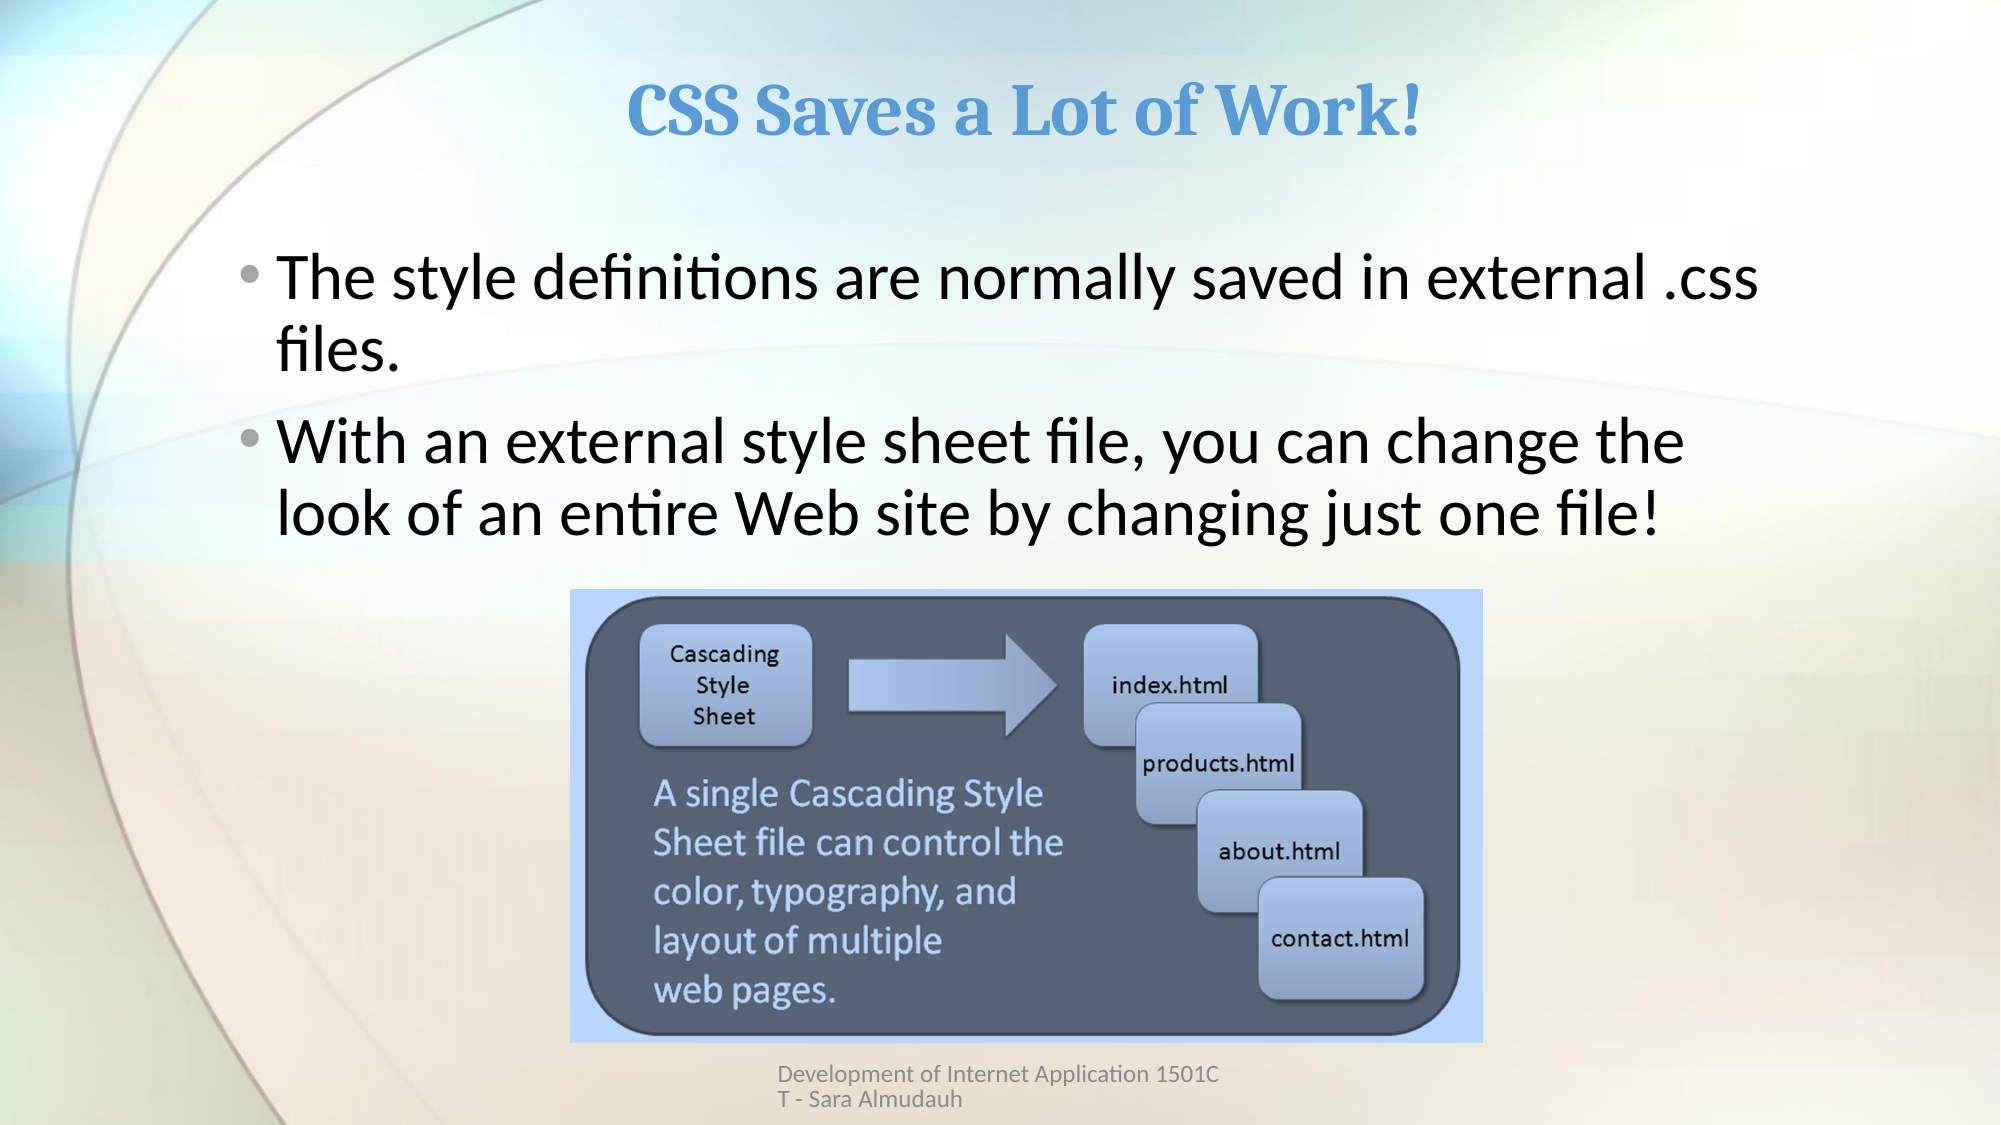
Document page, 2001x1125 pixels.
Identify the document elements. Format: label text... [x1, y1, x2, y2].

list The style definitions are normally saved in external .css files. With an external style sheet file, you can change the look of an entire Web site by changing just one file! [223, 233, 1830, 948]
title CSS Saves a Lot of Work! [286, 36, 1768, 174]
footer Development of Internet Application 1501CT - Sara Almudauh [762, 1044, 1238, 1103]
picture [0, 0, 2001, 1125]
